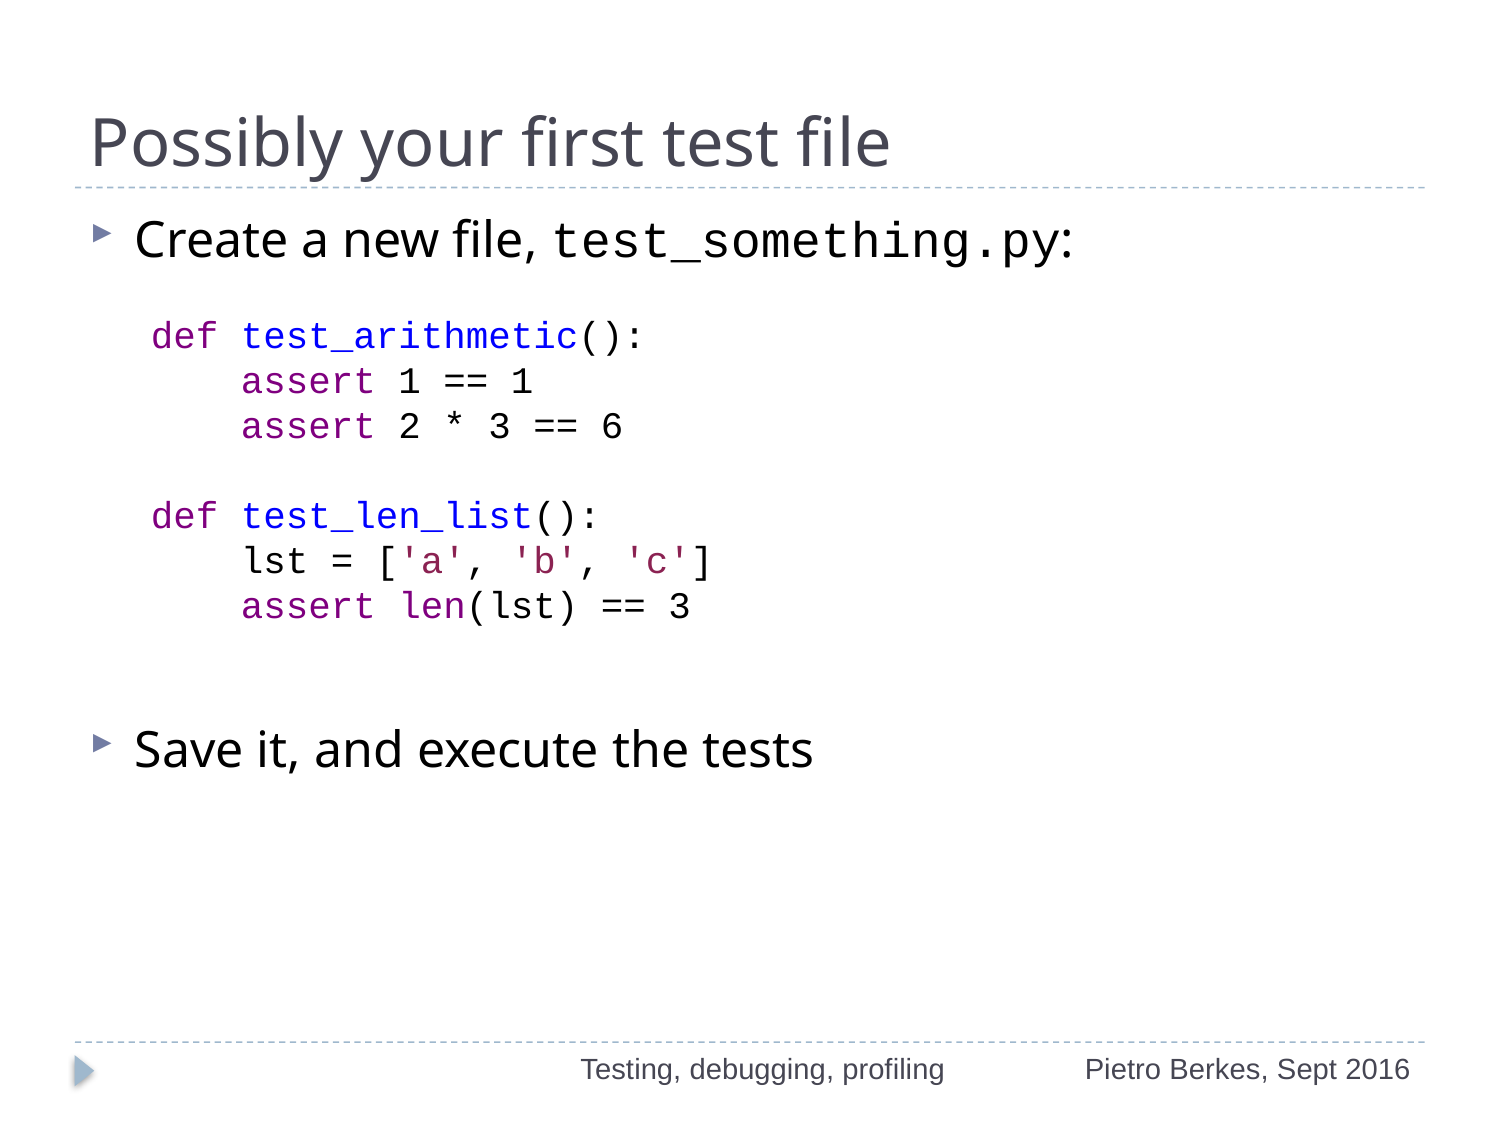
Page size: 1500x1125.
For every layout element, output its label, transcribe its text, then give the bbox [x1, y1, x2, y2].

footer Testing, debugging, profiling [475, 1042, 1051, 1103]
text_box def test_arithmetic(): assert 1 == 1 assert 2 * 3 == 6 def test_len_list(): lst = ['a', 'b', 'c'] assert len(lst) == 3 [135, 303, 1367, 893]
list Create a new file, test_something.py: Save it, and execute the tests [75, 200, 1425, 1010]
title Possibly your first test file [75, 24, 1425, 188]
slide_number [1051, 1042, 1426, 1103]
